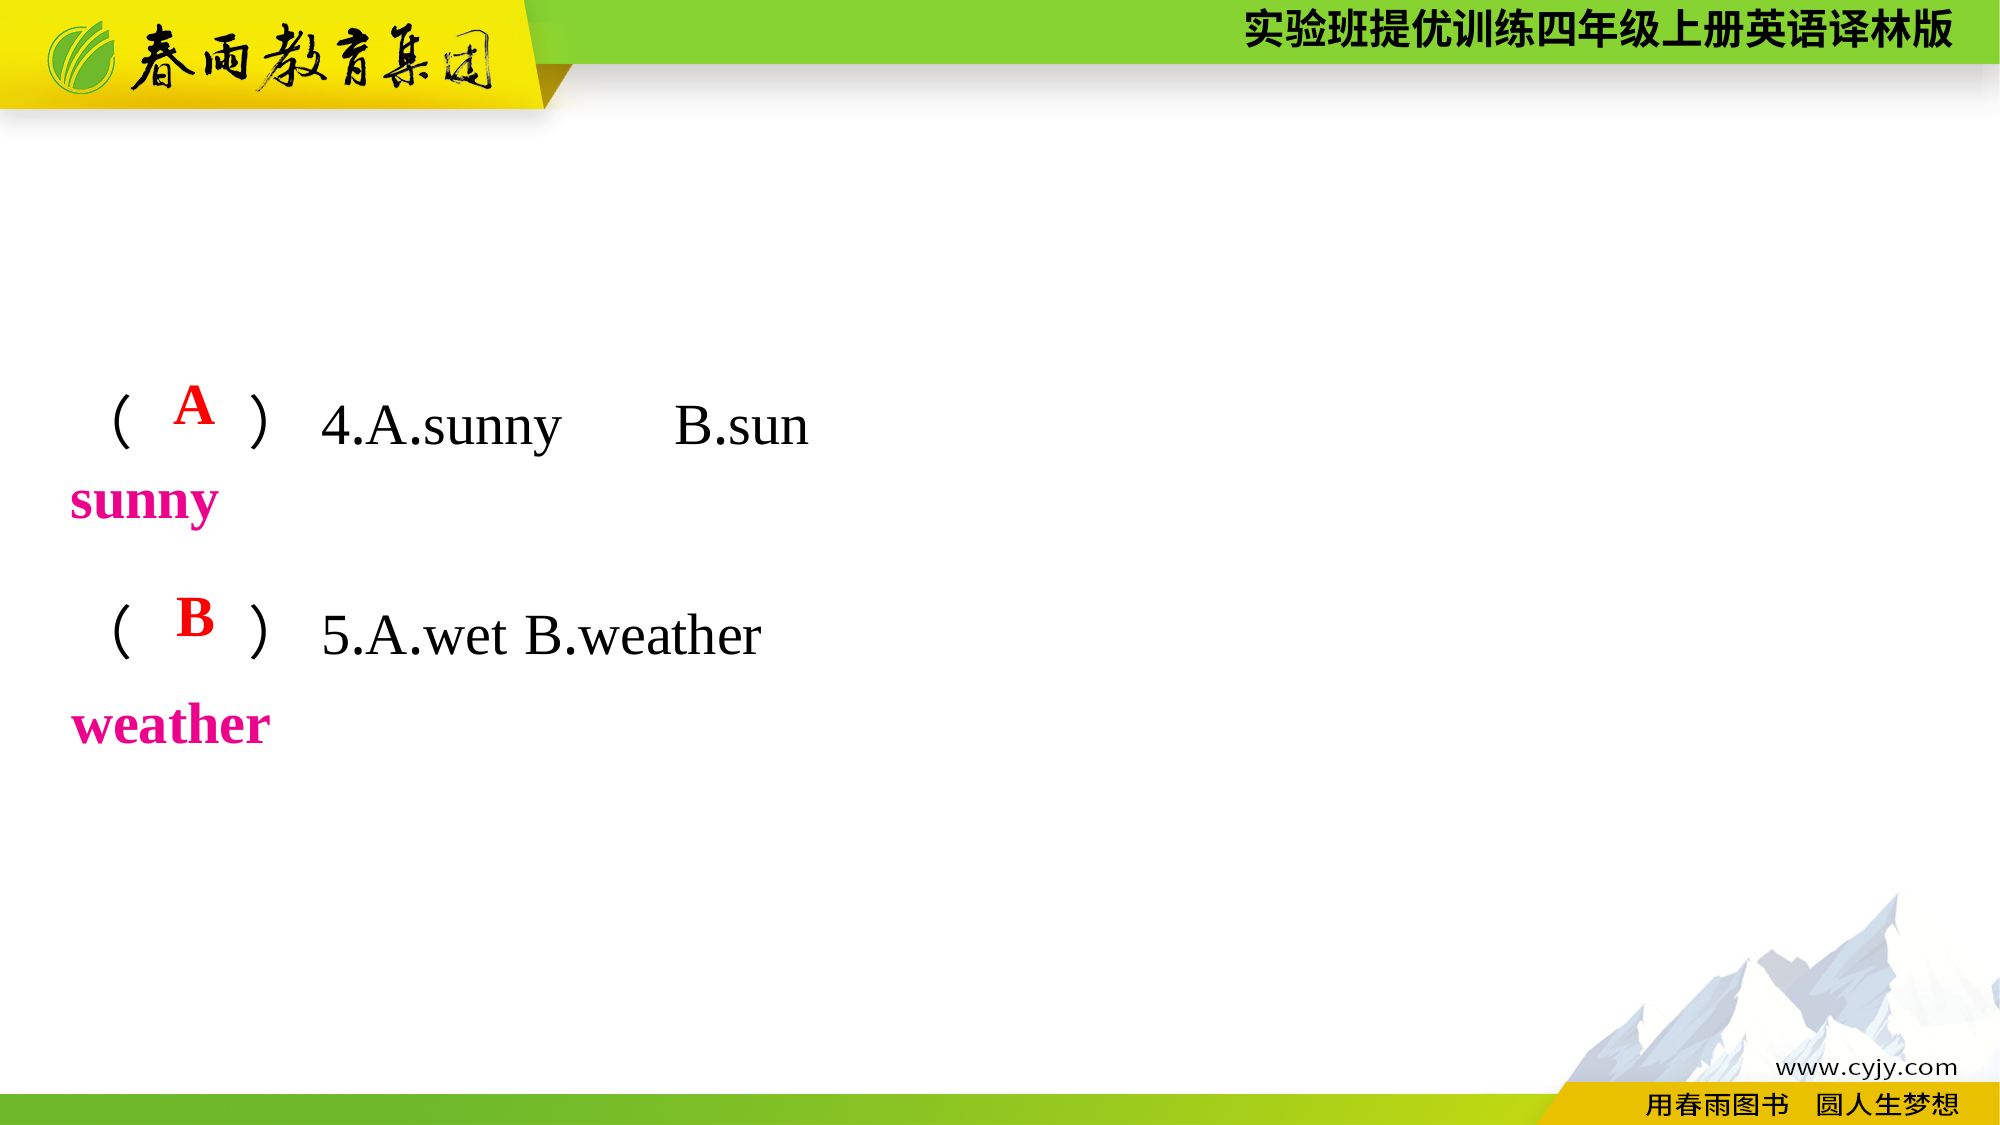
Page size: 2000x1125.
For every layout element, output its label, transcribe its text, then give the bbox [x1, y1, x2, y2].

picture [0, 0, 2000, 1125]
text_box sunny [55, 453, 235, 538]
list （ ）4.A.sunny B.sun （ ）5.A.wet B.weather [59, 343, 1944, 677]
text_box A [158, 358, 231, 444]
text_box weather [56, 677, 287, 763]
text_box B [161, 571, 231, 656]
